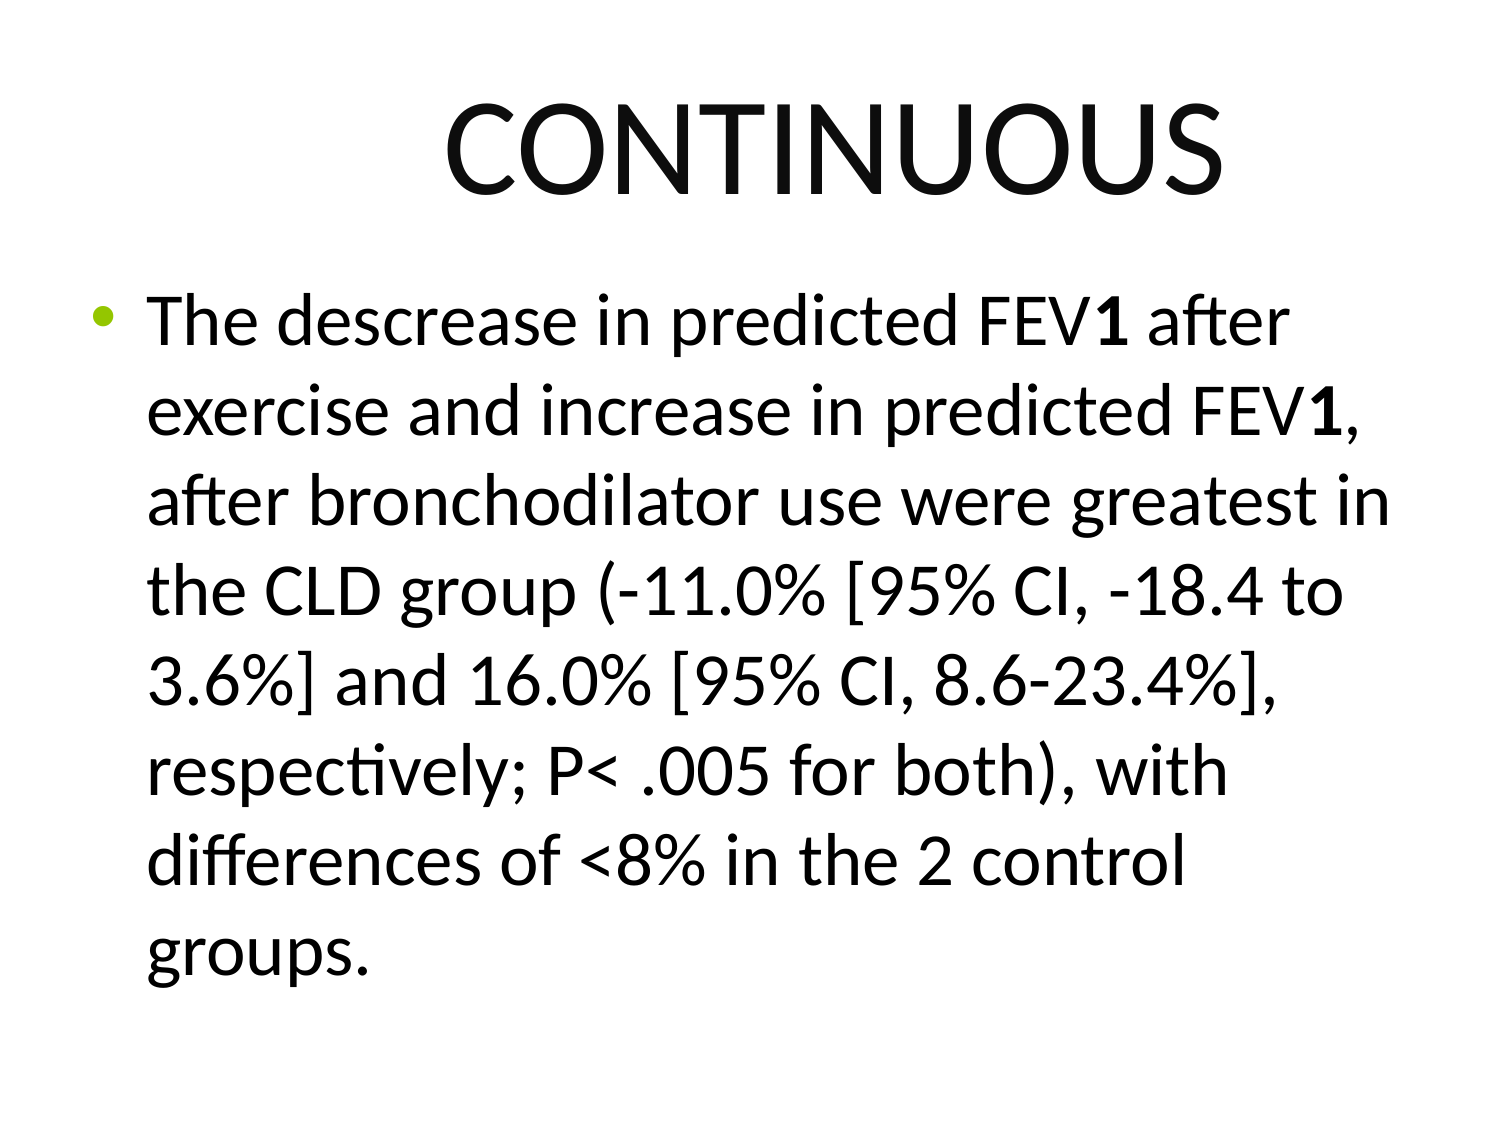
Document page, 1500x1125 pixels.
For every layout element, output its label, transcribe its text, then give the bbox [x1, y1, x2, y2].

list The descrease in predicted FEV1 after exercise and increase in predicted FEV1, after bronchodilator use were greatest in the CLD group (-11.0% [95% CI, -18.4 to 3.6%] and 16.0% [95% CI, 8.6-23.4%], respectively; P< .005 for both), with differences of <8% in the 2 control groups. [75, 262, 1425, 1005]
title CONTINUOUS [75, 45, 1425, 233]
